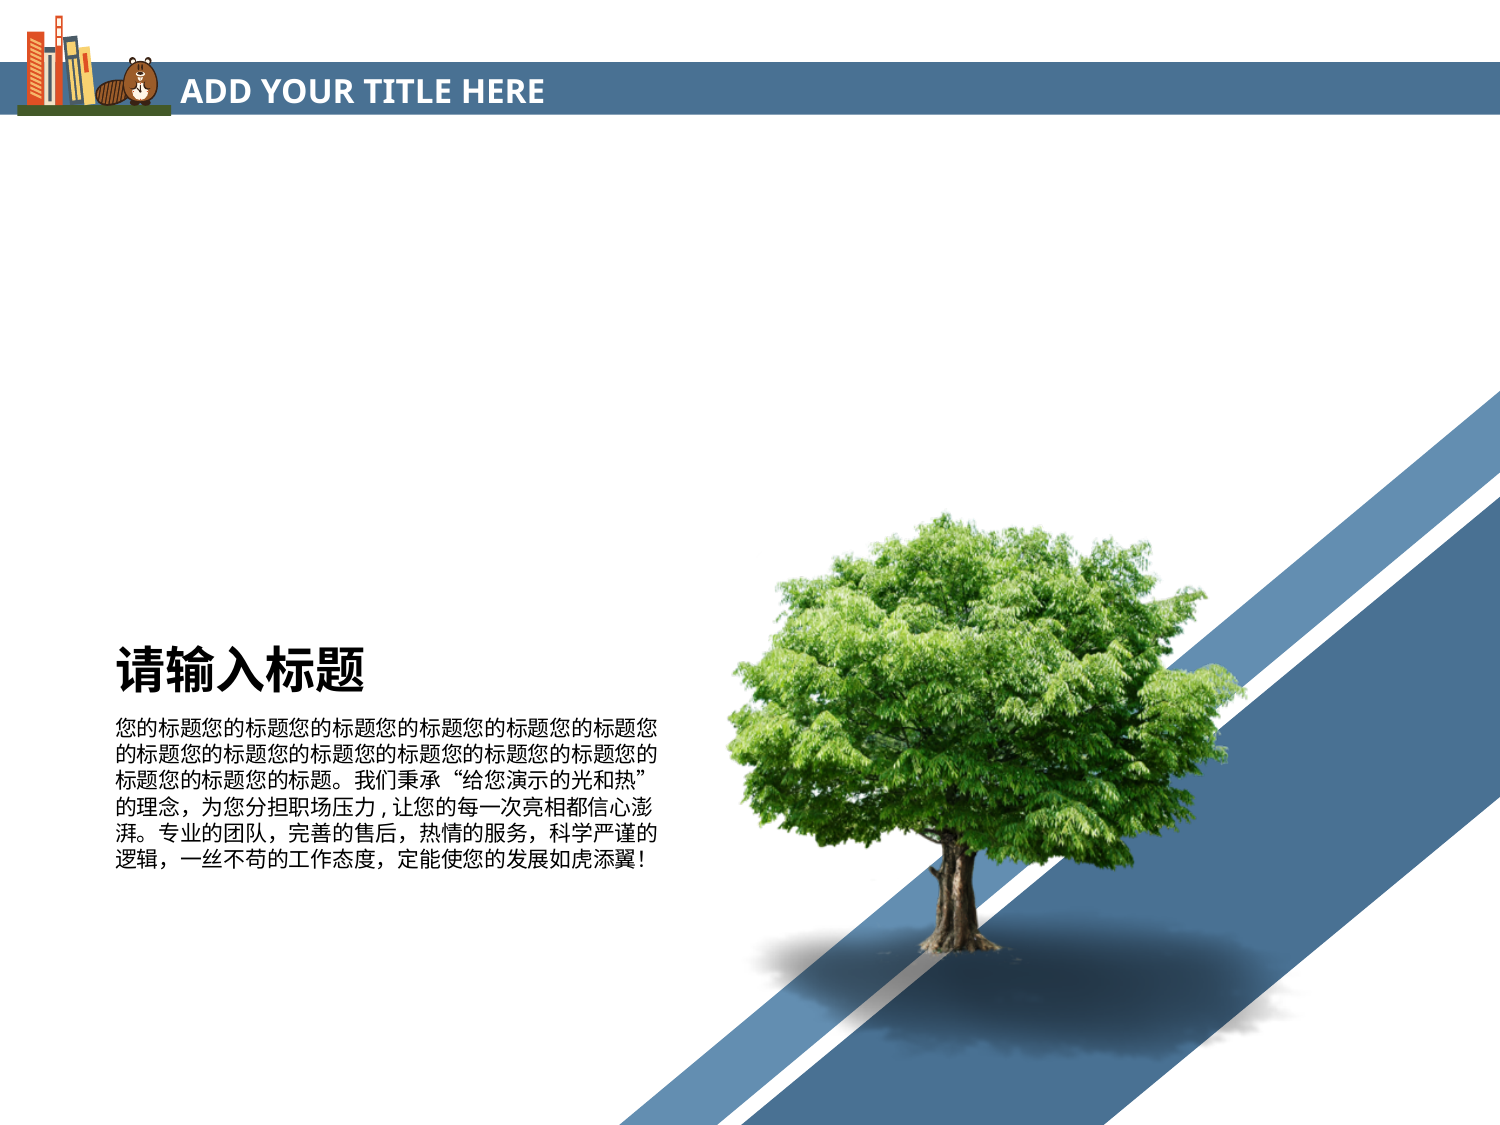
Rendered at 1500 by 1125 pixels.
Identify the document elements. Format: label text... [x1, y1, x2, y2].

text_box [17, 15, 172, 117]
picture [653, 420, 1315, 1093]
text_box [172, 61, 1500, 116]
text_box [0, 61, 17, 116]
text_box ADD YOUR TITLE HERE [165, 63, 645, 118]
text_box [100, 631, 653, 882]
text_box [505, 750, 653, 1016]
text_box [1315, 750, 1500, 1016]
